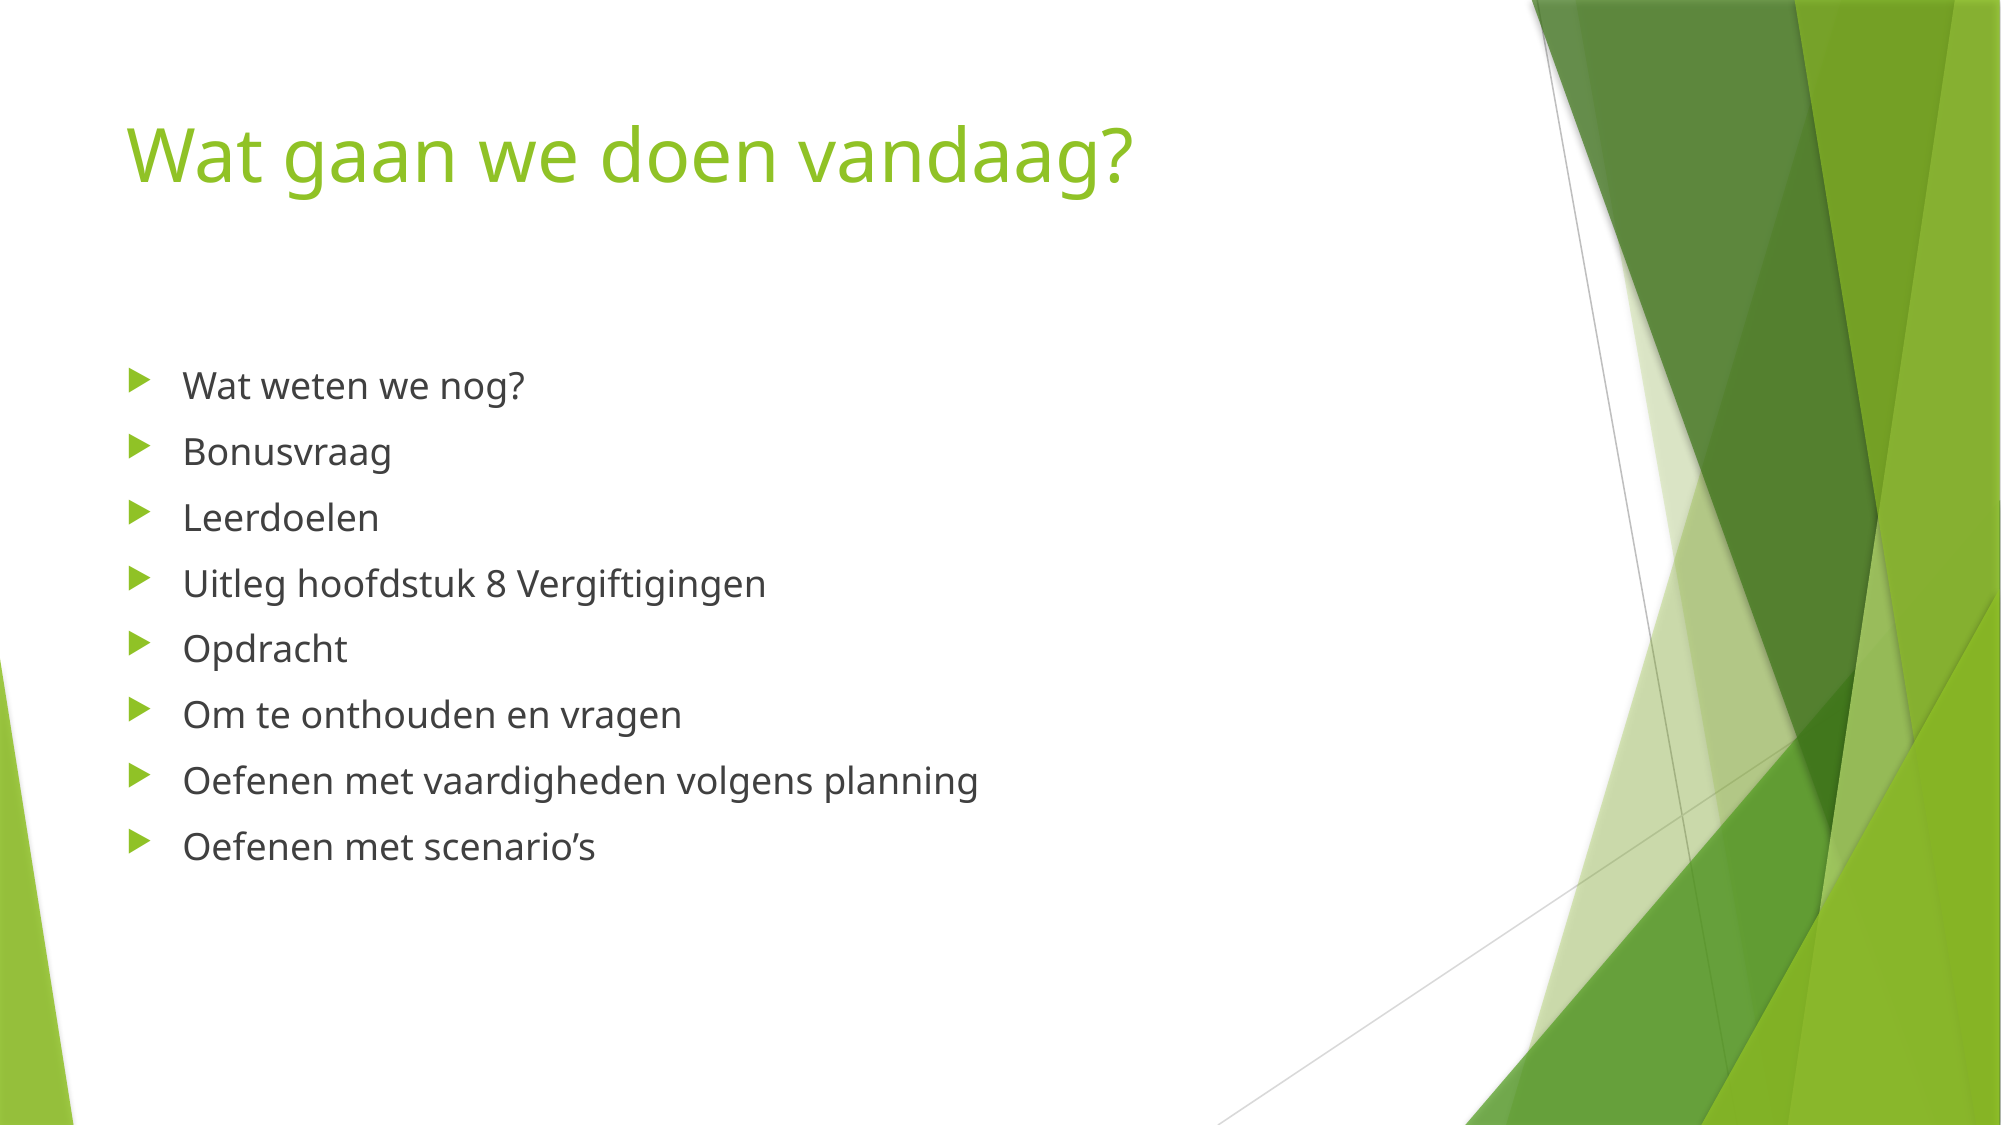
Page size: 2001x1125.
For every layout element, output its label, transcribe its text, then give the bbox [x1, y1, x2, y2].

title Wat gaan we doen vandaag? [111, 99, 1522, 317]
list Wat weten we nog? Bonusvraag Leerdoelen Uitleg hoofdstuk 8 Vergiftigingen Opdracht Om te onthouden en vragen Oefenen met vaardigheden volgens planning Oefenen met scenario’s [111, 354, 1522, 992]
